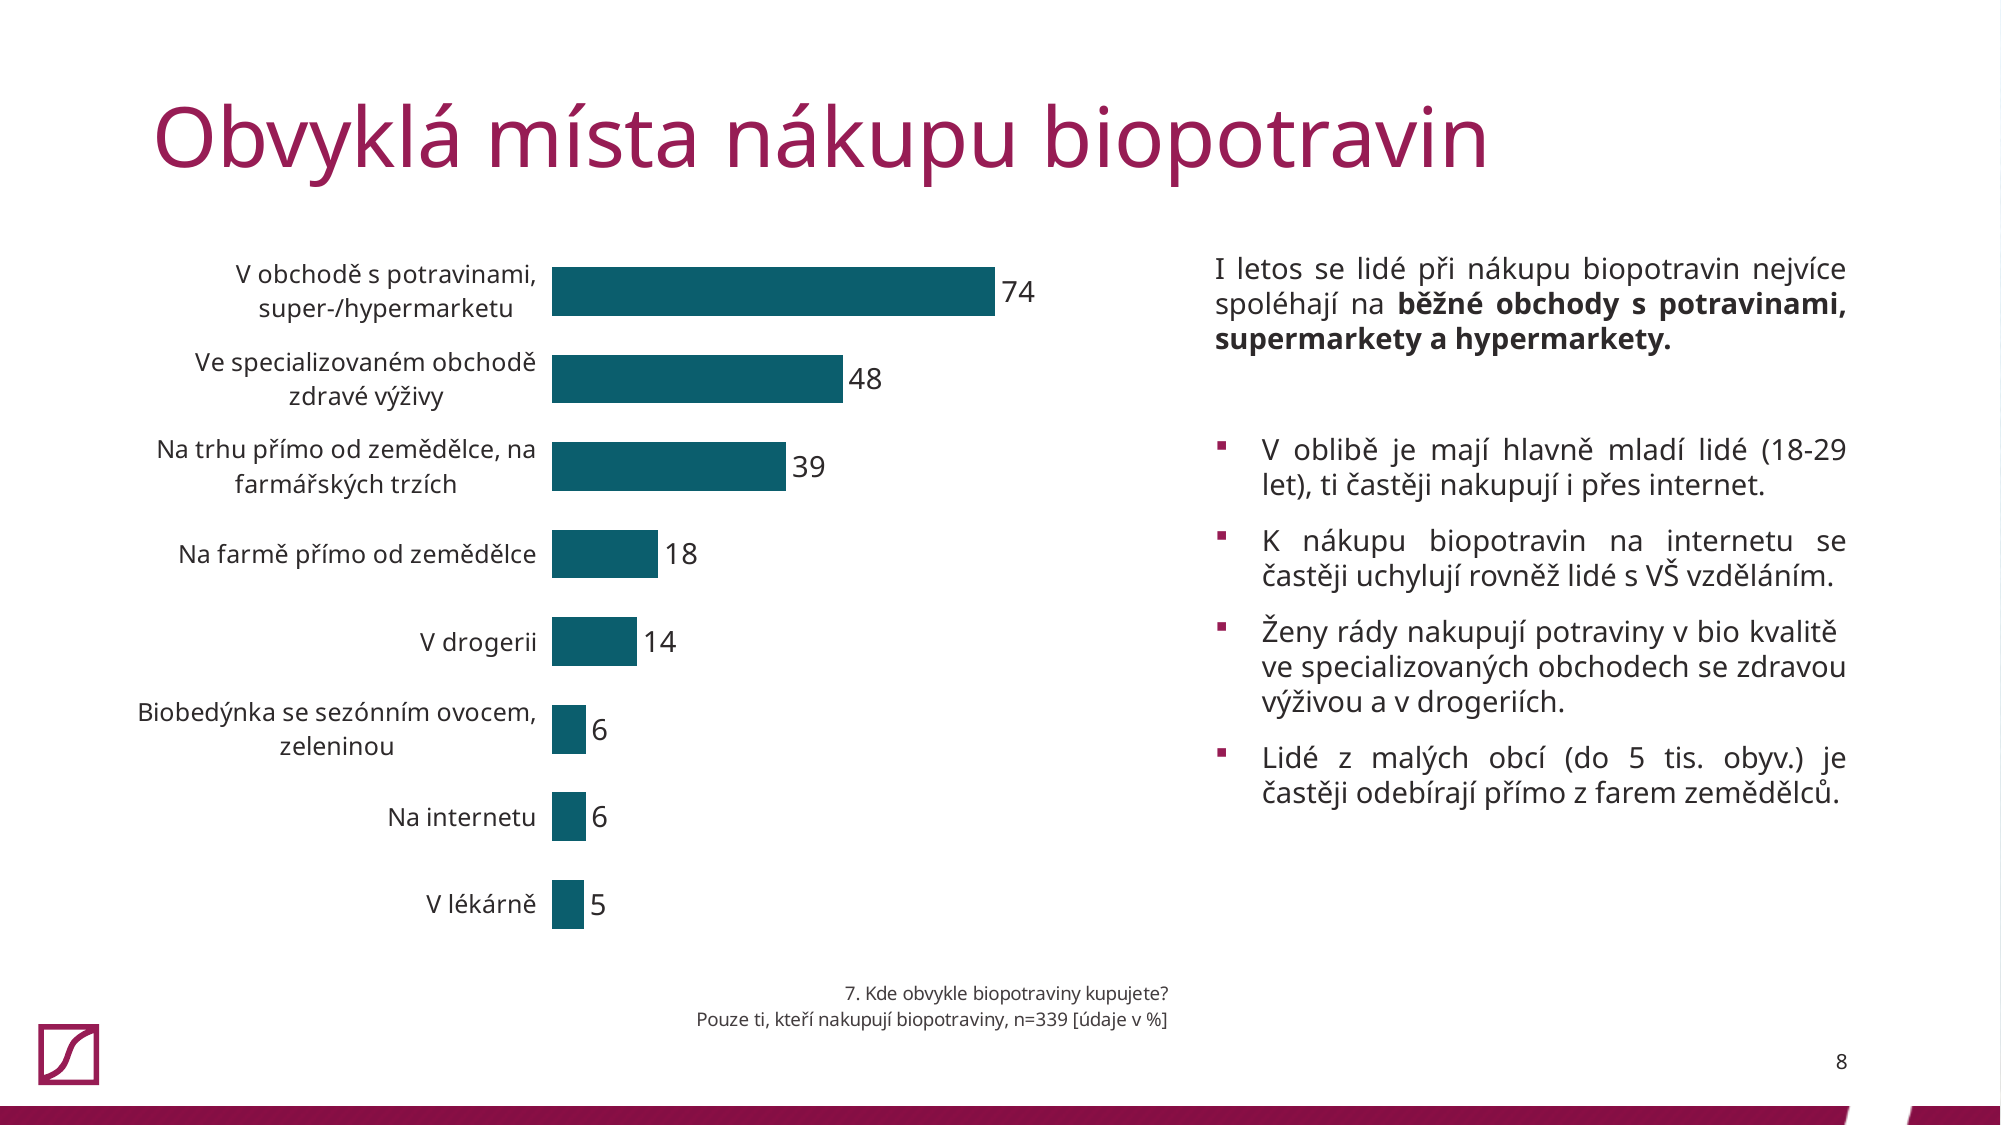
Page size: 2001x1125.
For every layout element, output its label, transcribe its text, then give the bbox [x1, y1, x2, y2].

chart [137, 239, 1183, 1043]
list I letos se lidé při nákupu biopotravin nejvíce spoléhají na běžné obchody s potravinami, supermarkety a hypermarkety. V oblibě je mají hlavně mladí lidé (18-29 let), ti častěji nakupují i přes internet. K nákupu biopotravin na internetu se častěji uchylují rovněž lidé s VŠ vzděláním. Ženy rády nakupují potraviny v bio kvalitě ve specializovaných obchodech se zdravou výživou a v drogeriích. Lidé z malých obcí (do 5 tis. obyv.) je častěji odebírají přímo z farem zemědělců. [1200, 242, 1863, 1043]
slide_number 8 [1639, 1041, 1863, 1085]
title Obvyklá místa nákupu biopotravin [137, 59, 1863, 222]
picture [0, 0, 2001, 1125]
